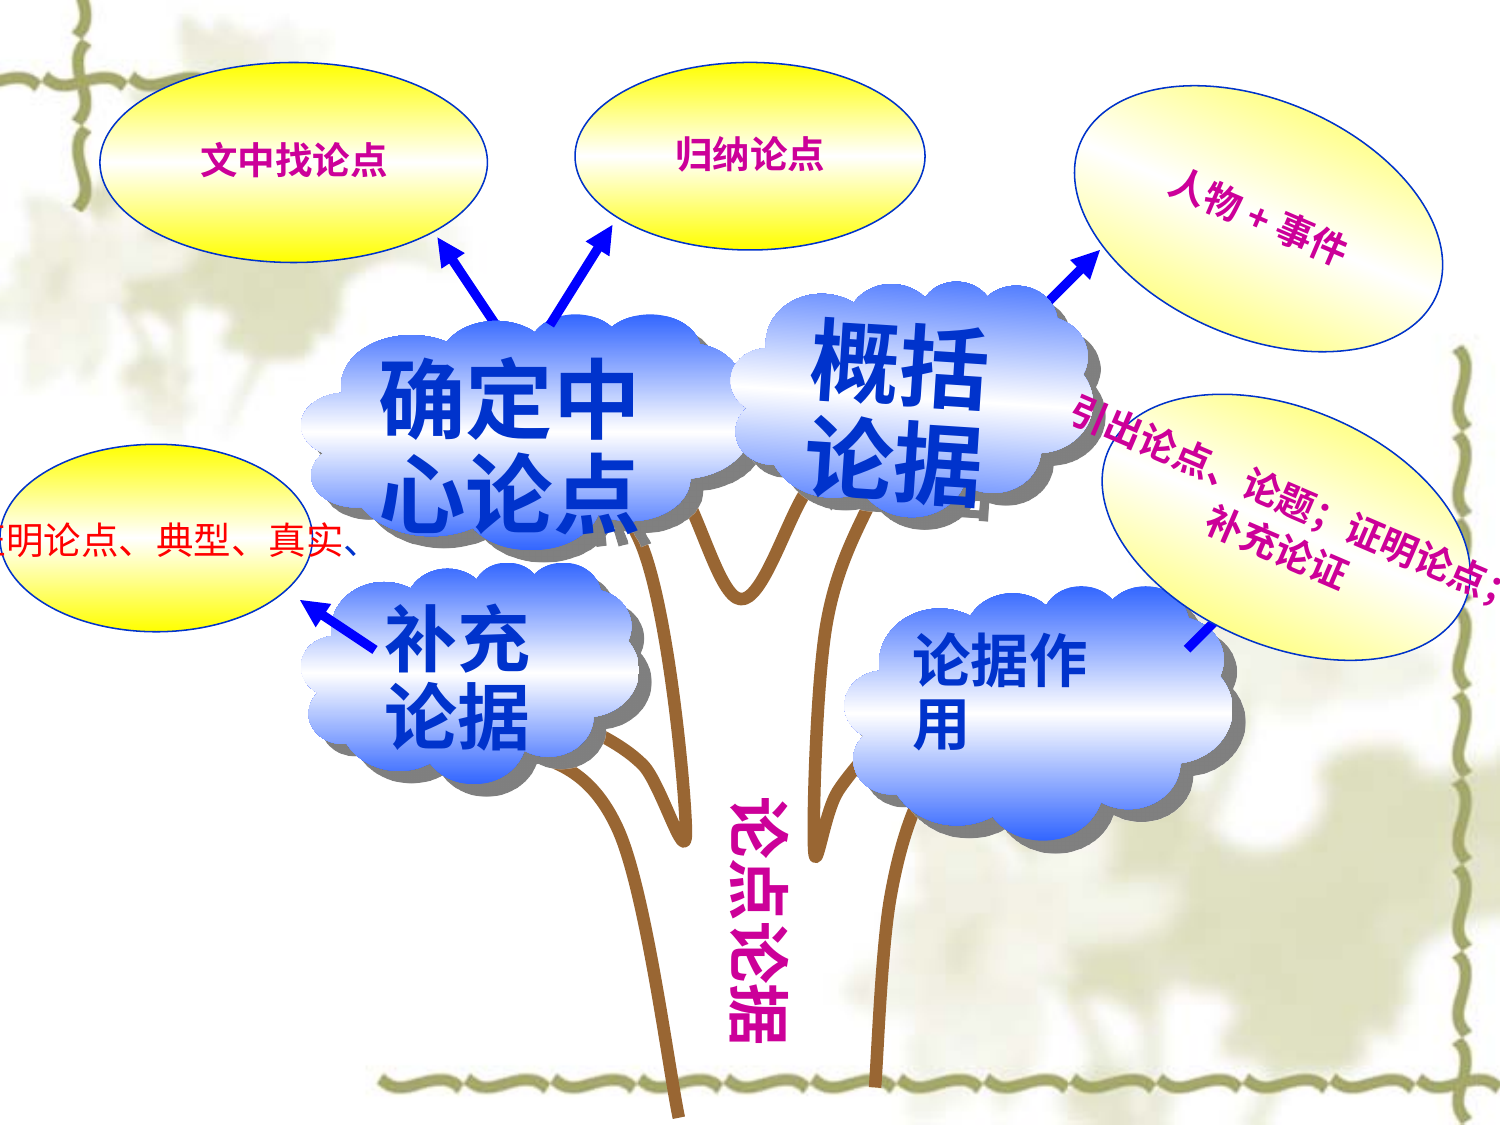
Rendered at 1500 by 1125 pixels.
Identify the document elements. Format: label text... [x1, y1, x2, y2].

text_box 论点论据 [691, 781, 798, 1125]
text_box 概括论据 [730, 281, 1093, 518]
text_box 文中找论点 [99, 62, 488, 263]
text_box [437, 237, 493, 320]
text_box [549, 224, 613, 326]
text_box [1049, 249, 1100, 301]
text_box 补充论据 [301, 562, 639, 785]
text_box [526, 765, 679, 1118]
text_box 引出论点、论题；证明论点； 补充论证 [1102, 394, 1471, 661]
text_box [300, 600, 376, 651]
text_box 人物+事件 [1074, 85, 1443, 352]
text_box 论据作用 [844, 586, 1233, 841]
text_box [875, 813, 957, 1088]
text_box 归纳论点 [575, 62, 926, 250]
text_box 证明论点、典型、真实、 [0, 444, 313, 632]
text_box 确定中心论点 [301, 314, 745, 551]
text_box [567, 529, 686, 842]
text_box [813, 505, 913, 857]
picture [0, 0, 1500, 1125]
text_box [694, 466, 803, 600]
